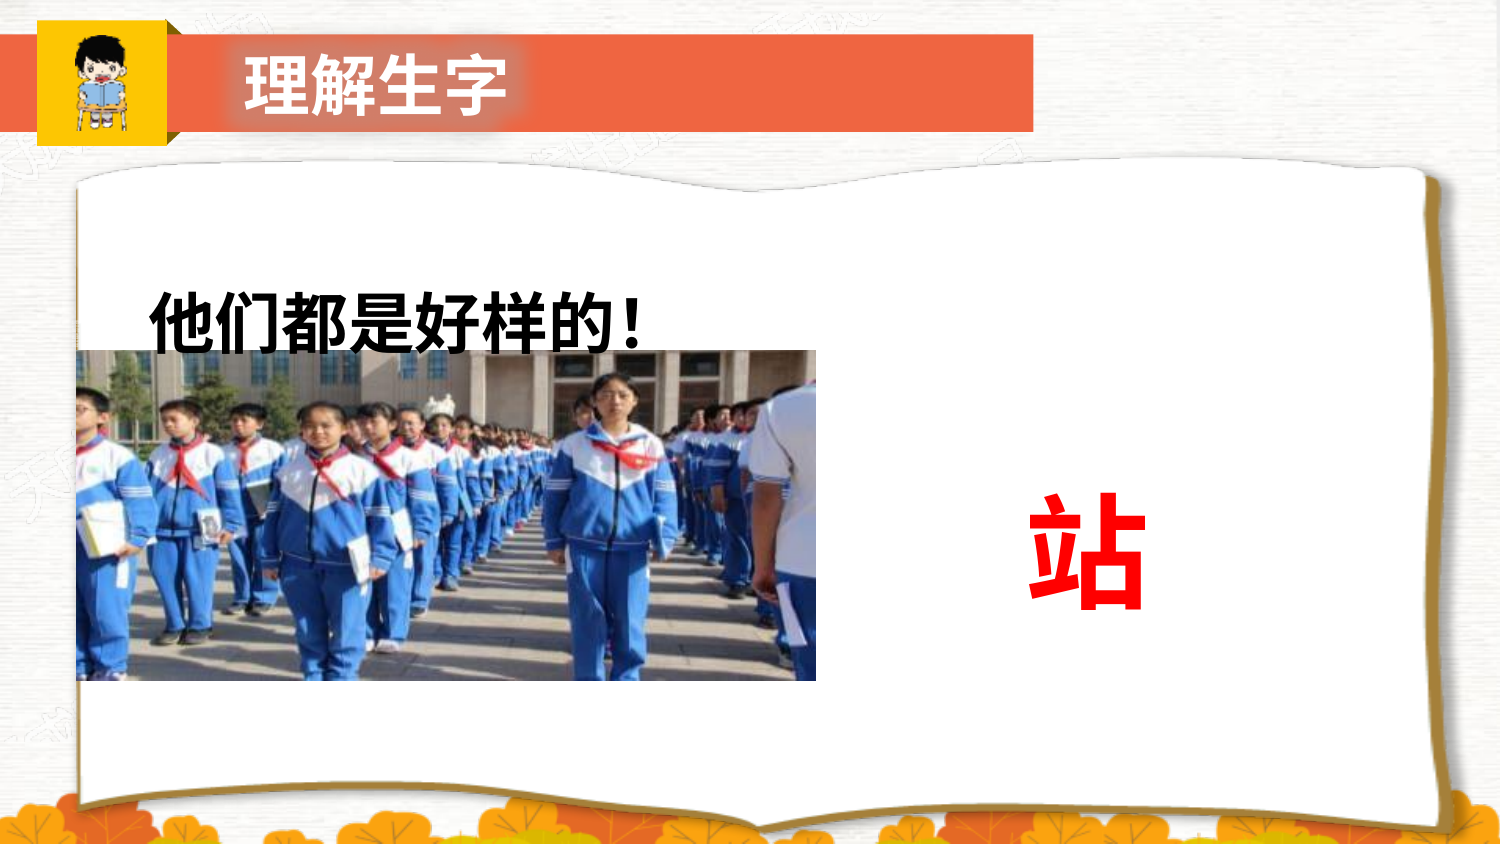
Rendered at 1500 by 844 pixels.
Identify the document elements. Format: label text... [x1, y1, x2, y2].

picture [0, 0, 1500, 844]
picture [75, 35, 127, 131]
text_box 理解生字 [228, 36, 548, 132]
text_box 他们都是好样的！ [133, 250, 750, 350]
text_box 站 [1009, 421, 1199, 632]
